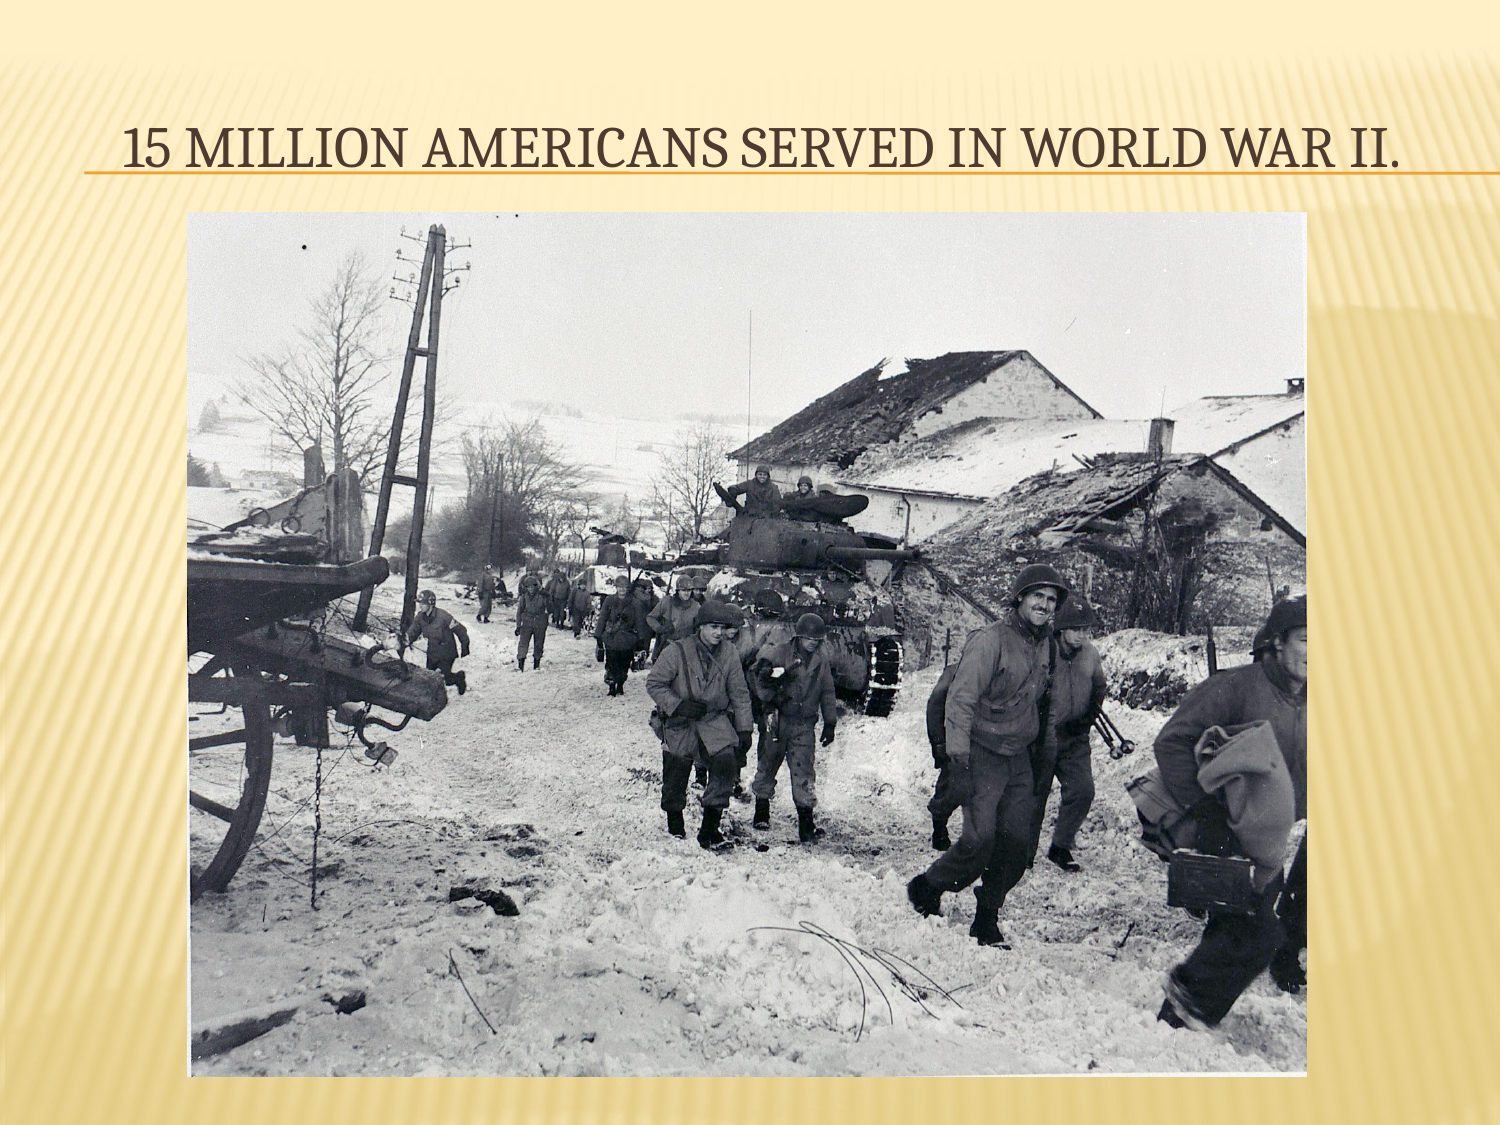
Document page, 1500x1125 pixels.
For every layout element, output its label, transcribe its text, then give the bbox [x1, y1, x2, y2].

title 15 Million Americans served in World War II. [50, 75, 1475, 213]
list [187, 212, 1307, 1077]
